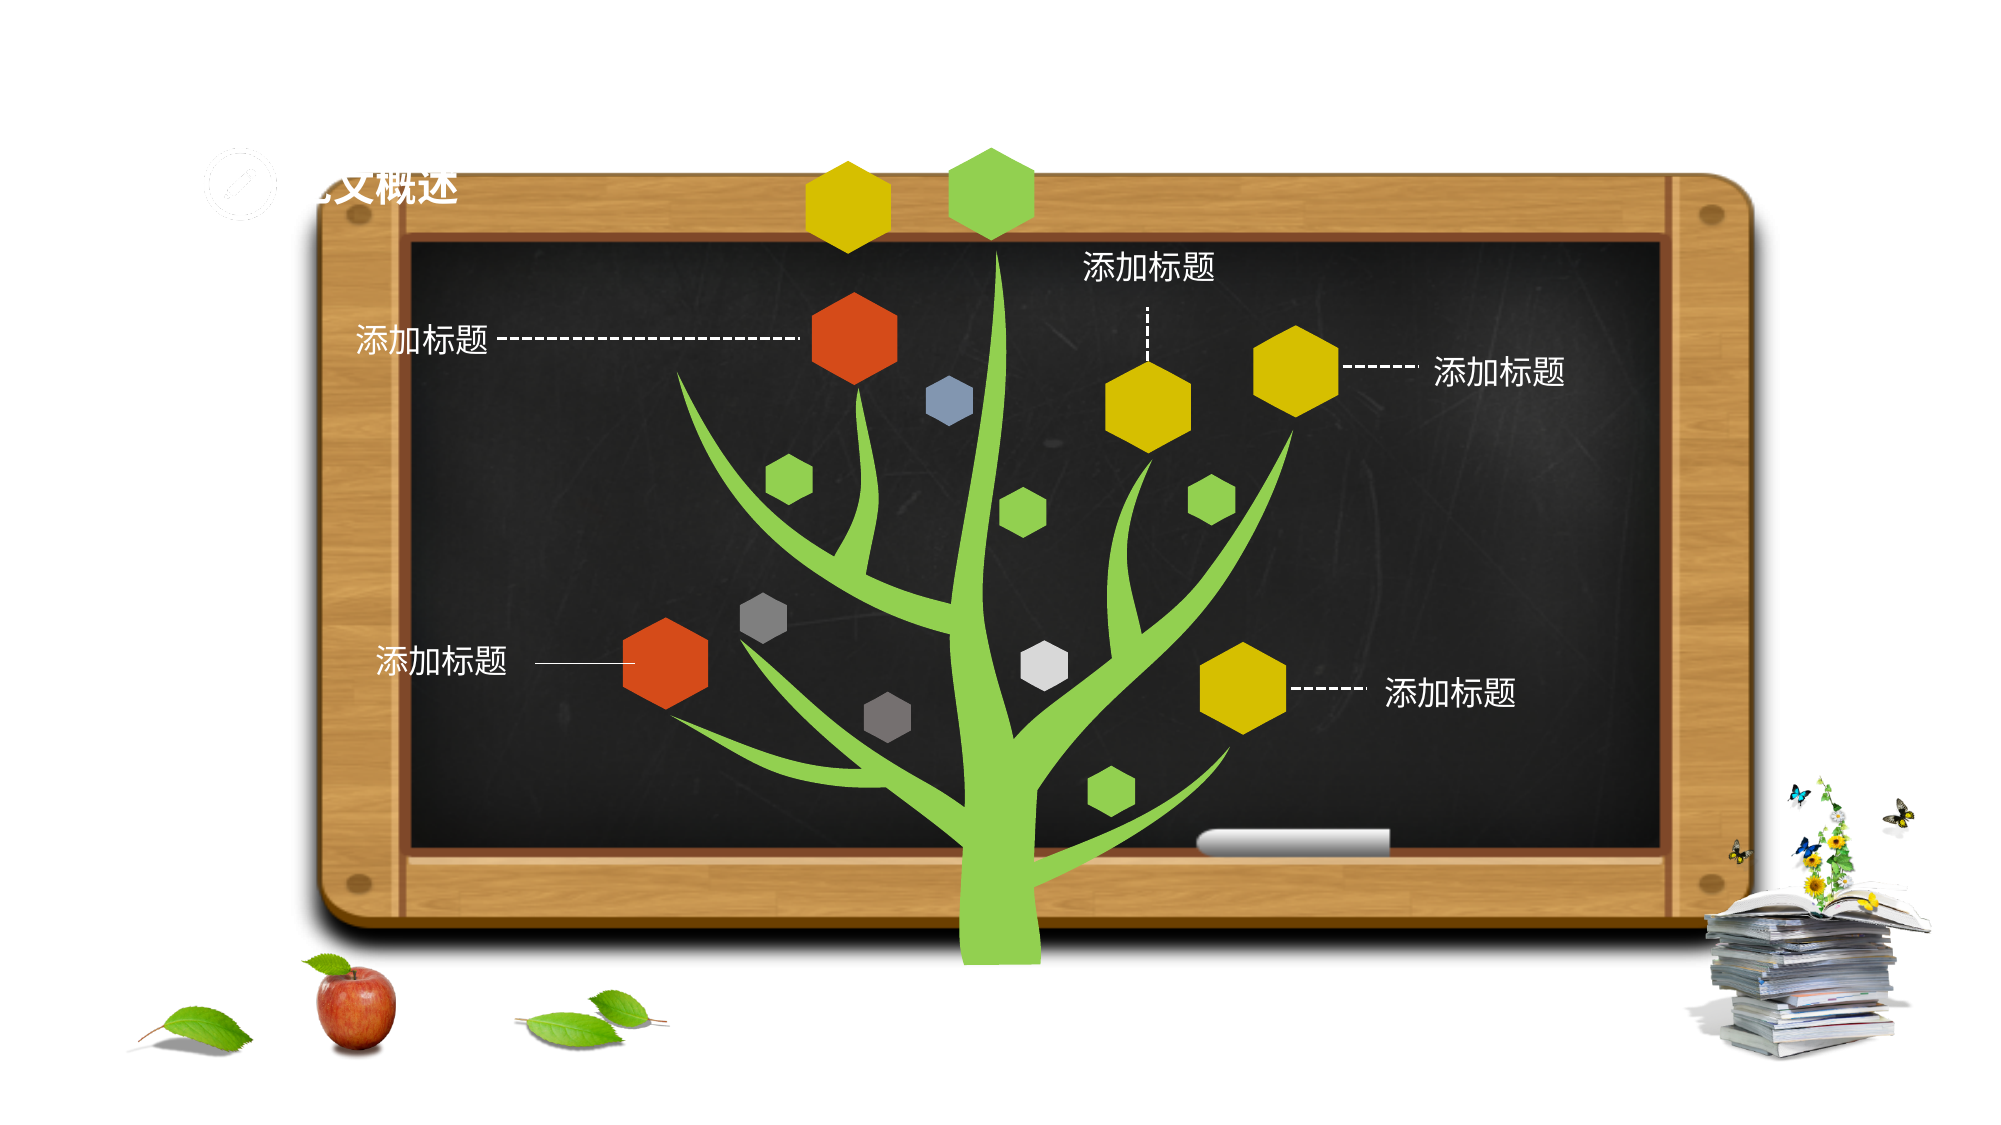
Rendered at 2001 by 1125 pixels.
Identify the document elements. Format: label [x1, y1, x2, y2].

text_box [203, 147, 491, 221]
picture [18, 3, 2000, 1125]
